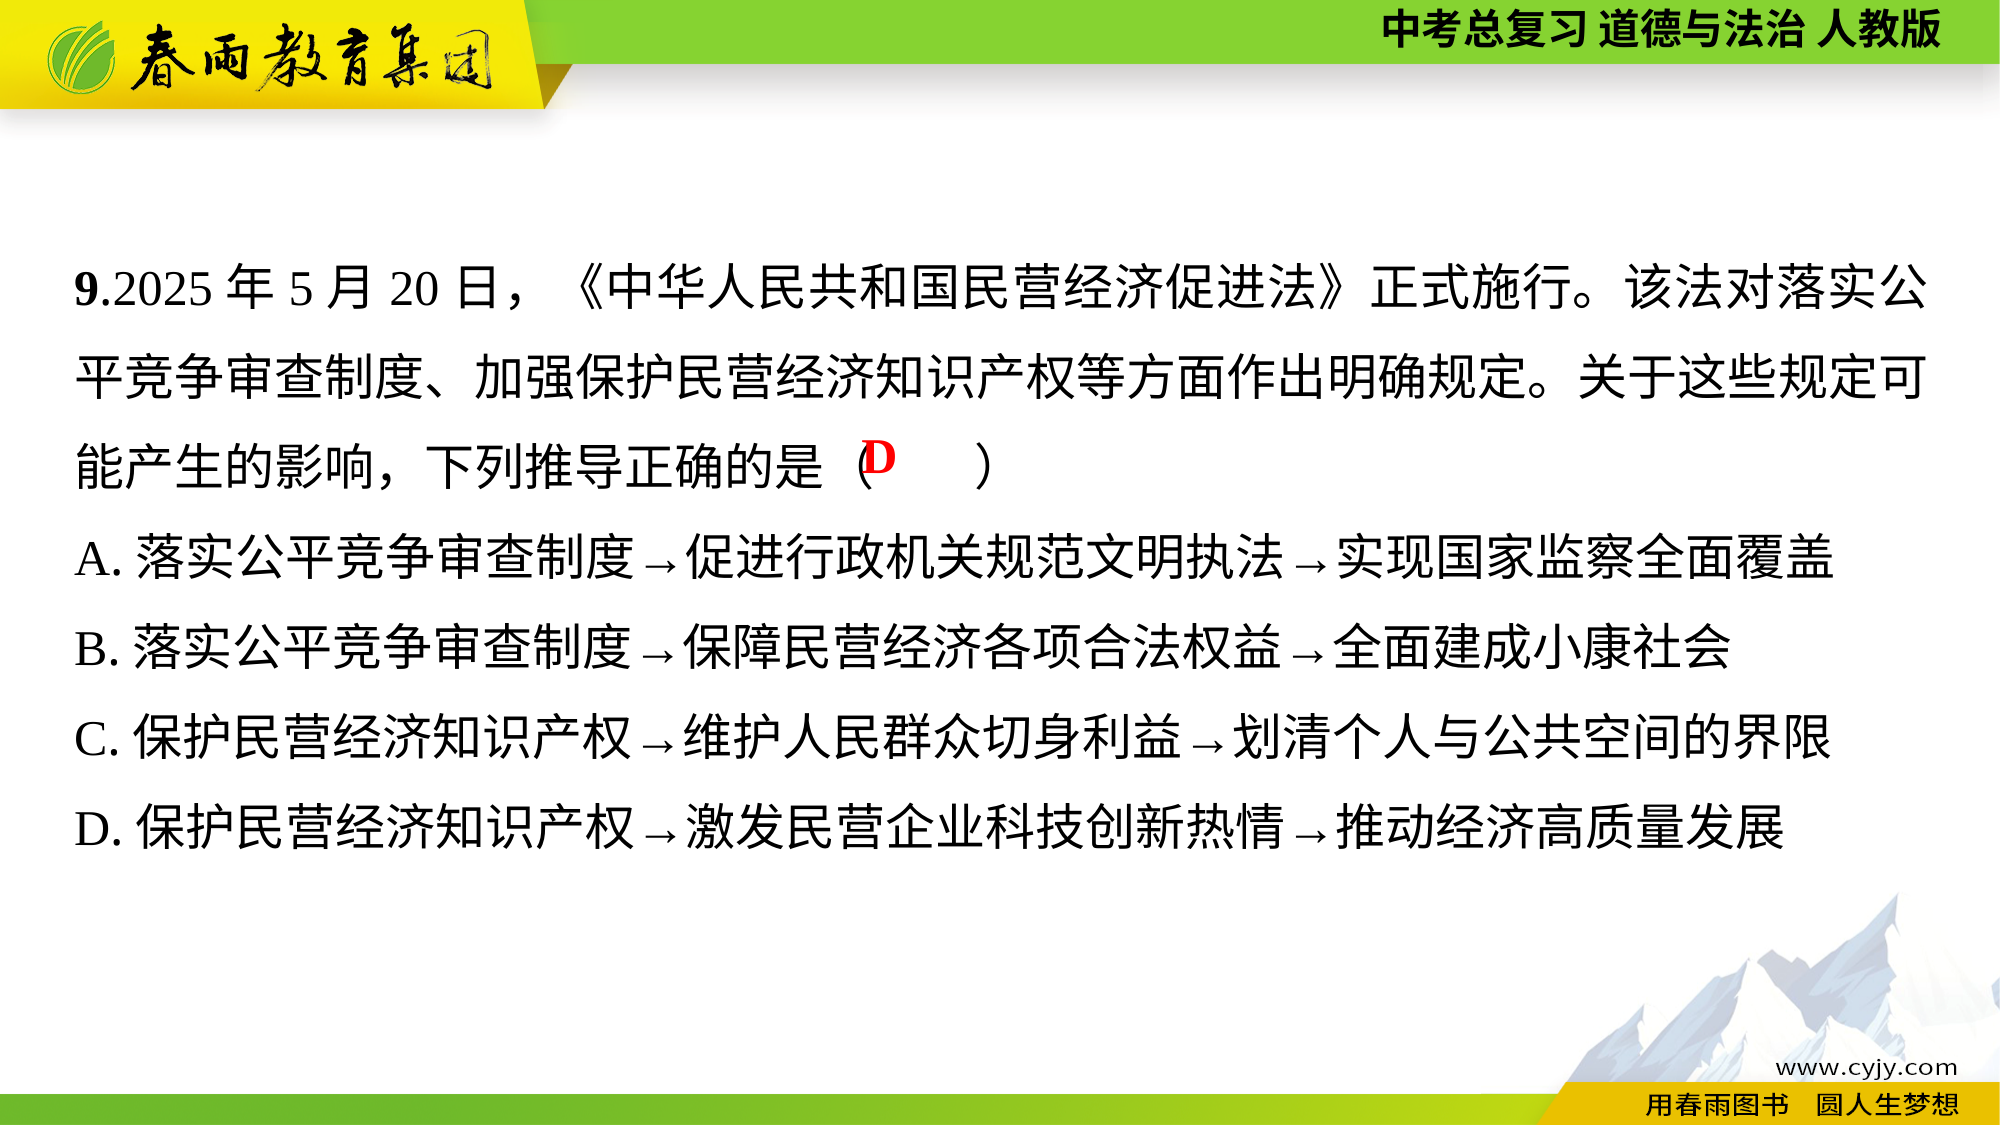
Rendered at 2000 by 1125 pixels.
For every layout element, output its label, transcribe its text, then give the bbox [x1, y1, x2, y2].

list 9.2025年5月20日，《中华人民共和国民营经济促进法》正式施行。该法对落实公平竞争审查制度、加强保护民营经济知识产权等方面作出明确规定。关于这些规定可能产生的影响，下列推导正确的是（ ） A.落实公平竞争审查制度→促进行政机关规范文明执法→实现国家监察全面覆盖 B.落实公平竞争审查制度→保障民营经济各项合法权益→全面建成小康社会 C.保护民营经济知识产权→维护人民群众切身利益→划清个人与公共空间的界限 D.保护民营经济知识产权→激发民营企业科技创新热情→推动经济高质量发展 [59, 218, 1944, 858]
picture [0, 0, 2000, 1125]
text_box D [846, 416, 913, 492]
